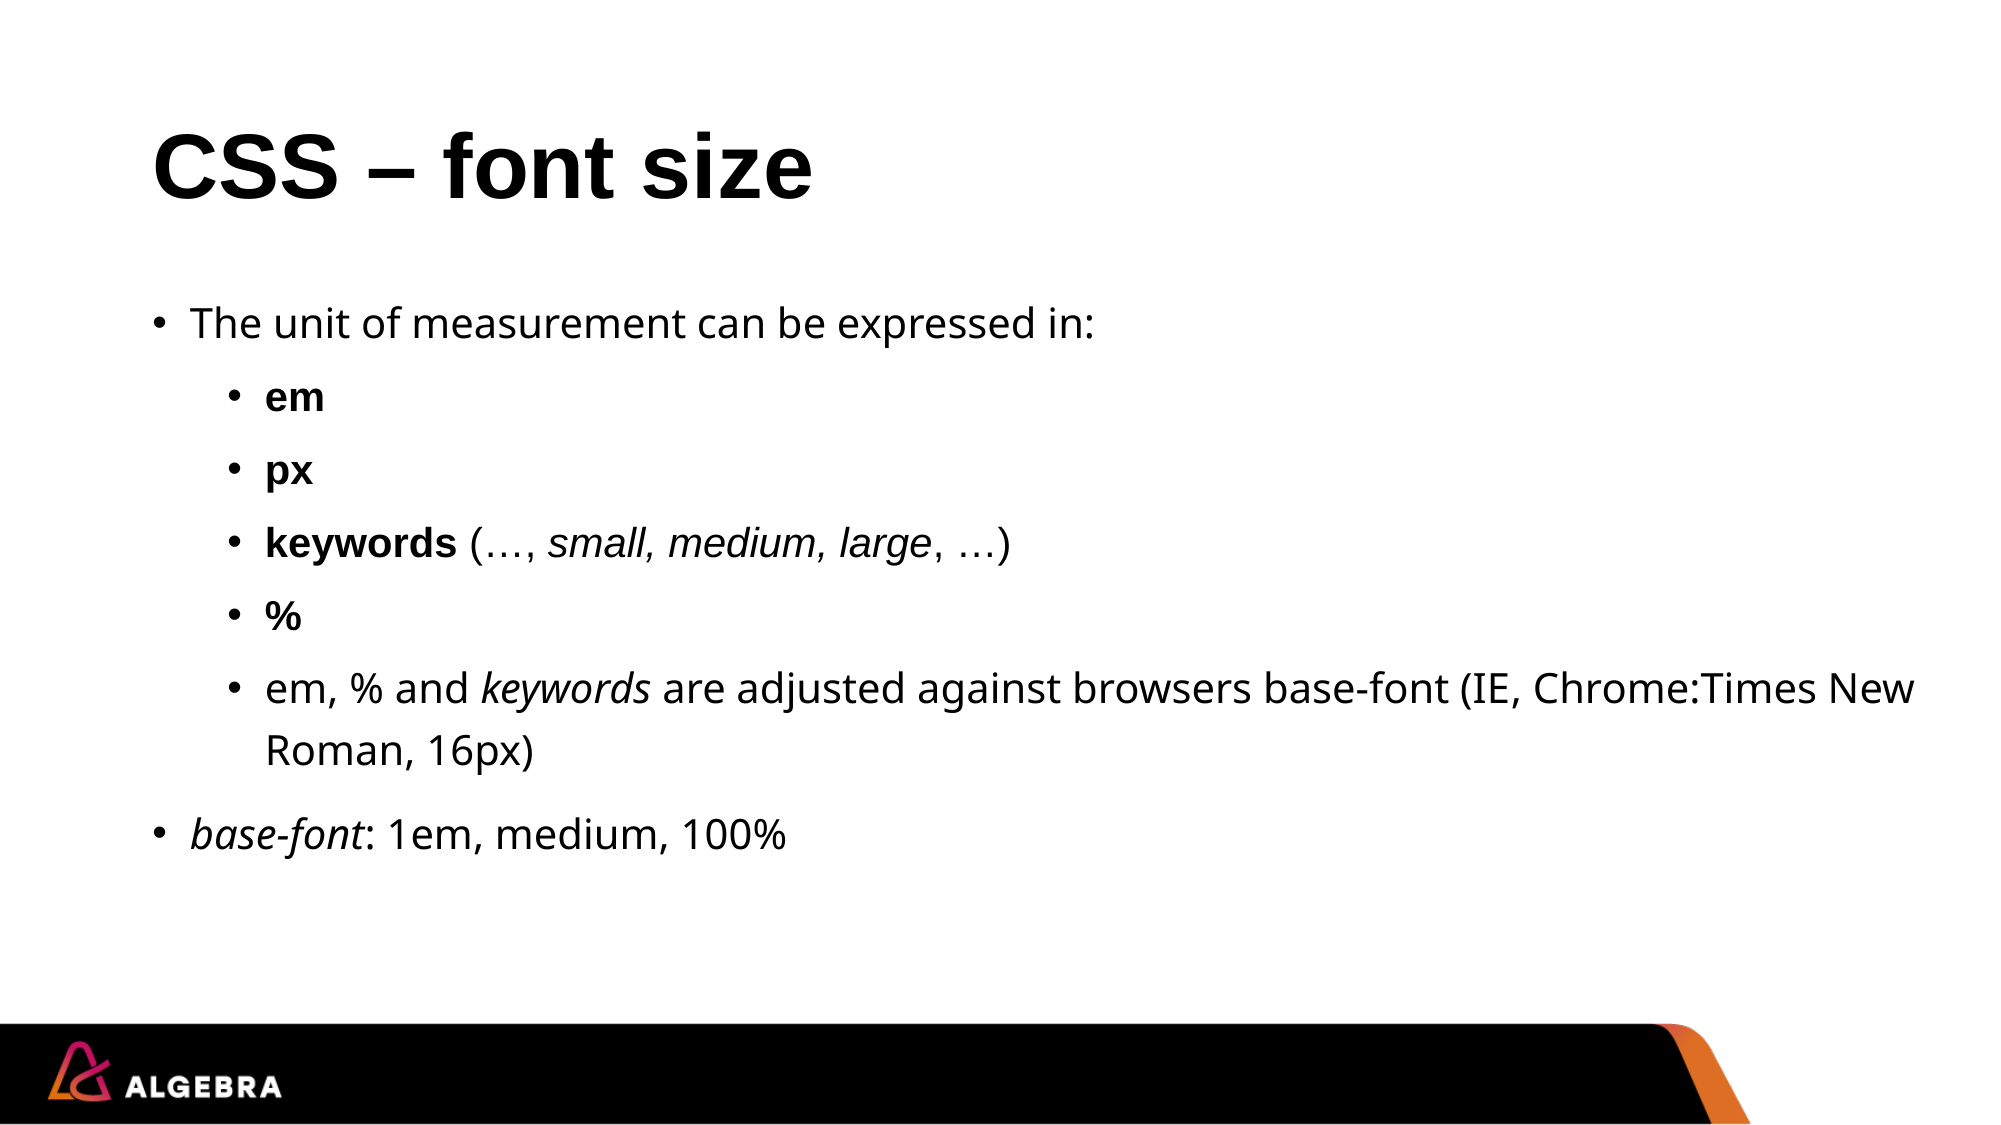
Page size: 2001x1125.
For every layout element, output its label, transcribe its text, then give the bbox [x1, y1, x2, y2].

title CSS – font size [137, 59, 1863, 277]
list The unit of measurement can be expressed in: em px keywords (…, small, medium, large, …) % em, % and keywords are adjusted against browsers base-font (IE, Chrome:Times New Roman, 16px) base-font: 1em, medium, 100% [137, 277, 1941, 992]
picture [0, 1023, 1958, 1125]
